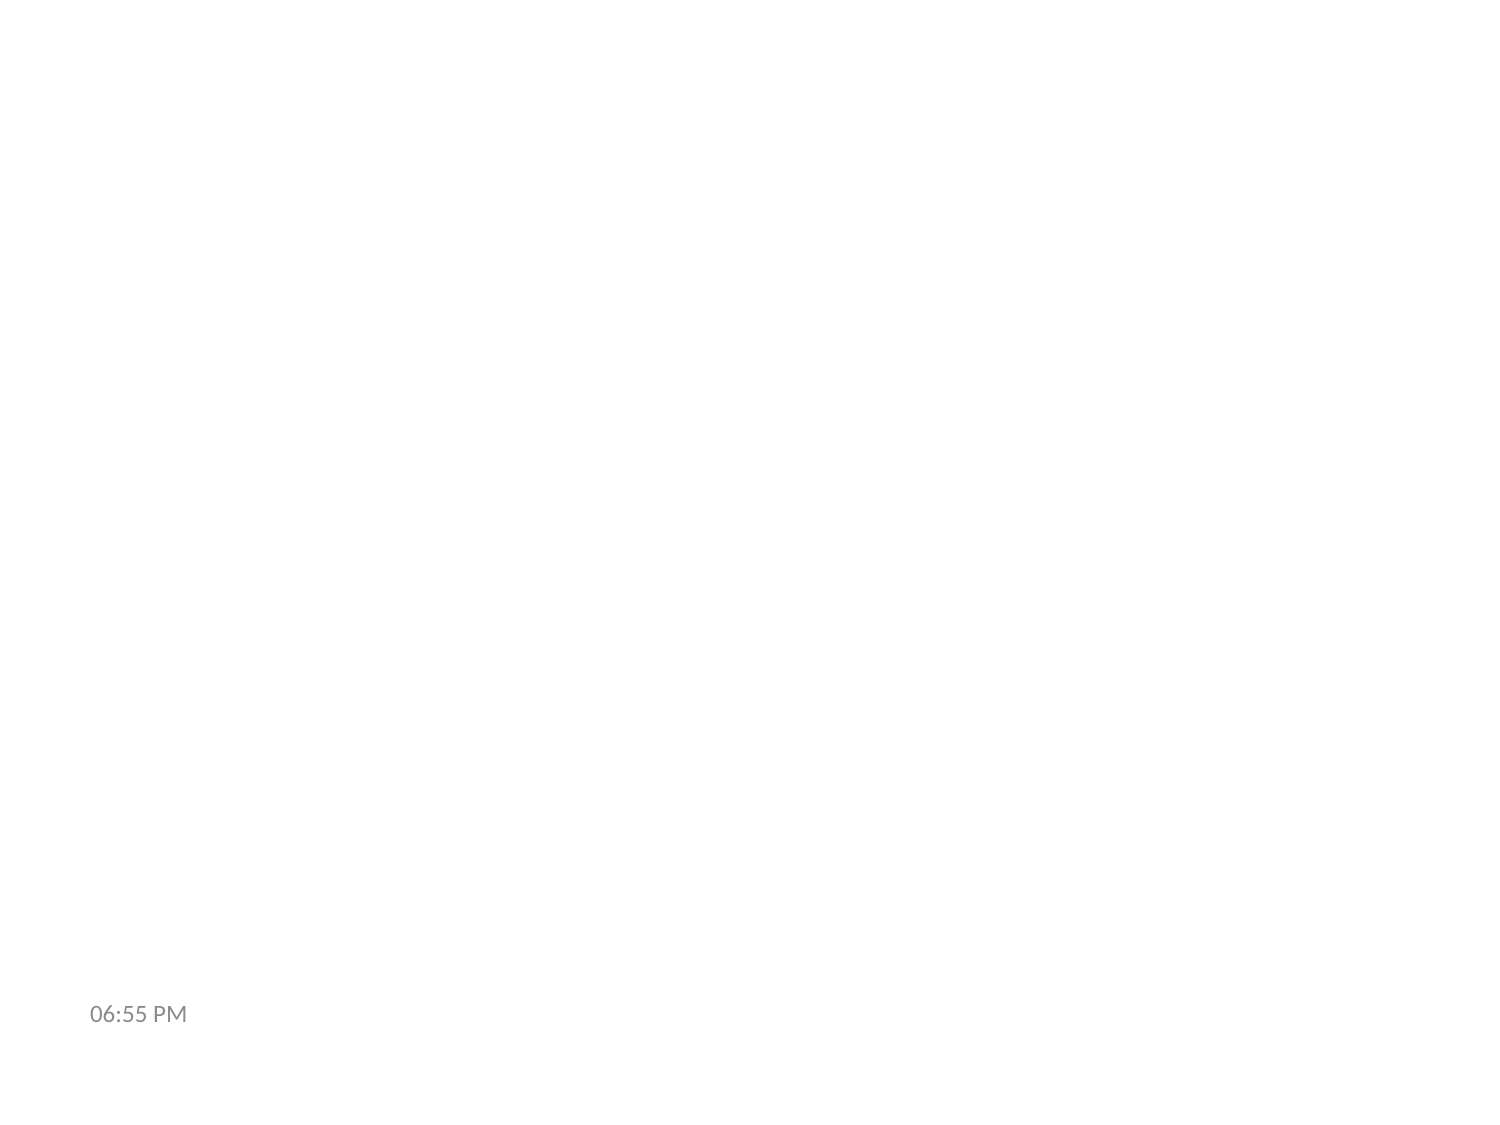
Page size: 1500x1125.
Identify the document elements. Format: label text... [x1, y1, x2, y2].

text_box 3:35 PM [75, 982, 425, 1043]
